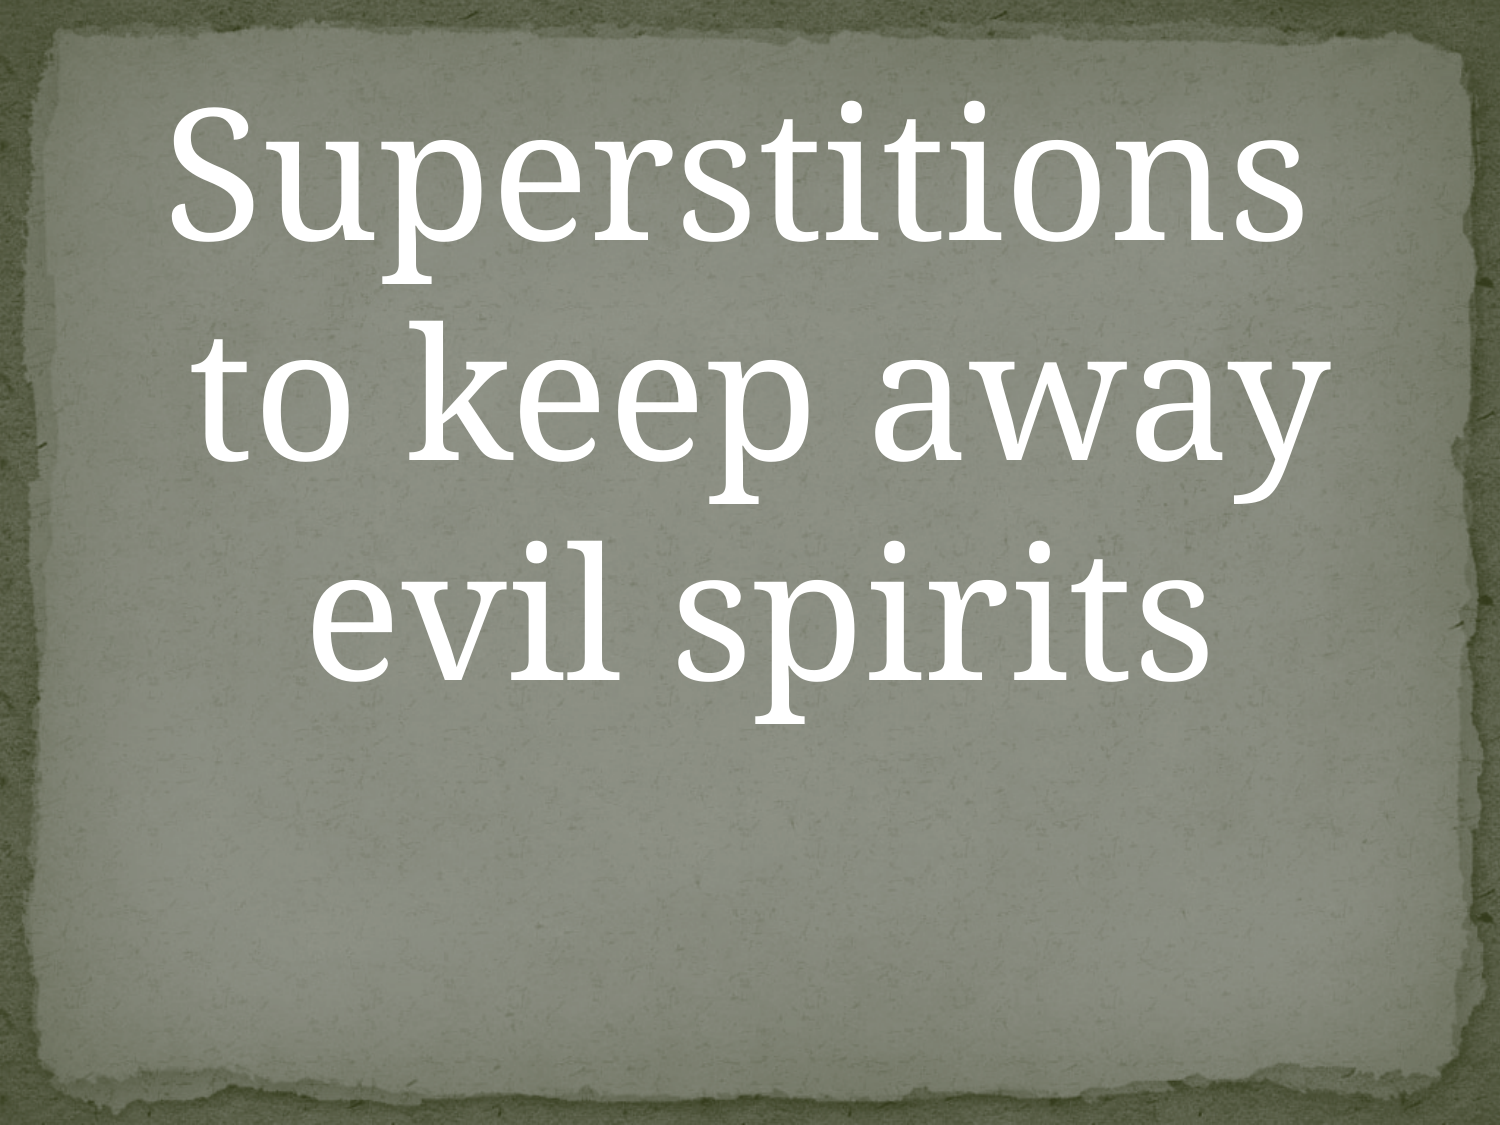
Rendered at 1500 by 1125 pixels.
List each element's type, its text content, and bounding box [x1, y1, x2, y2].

list Superstitions to keep away evil spirits [50, 50, 1425, 1000]
